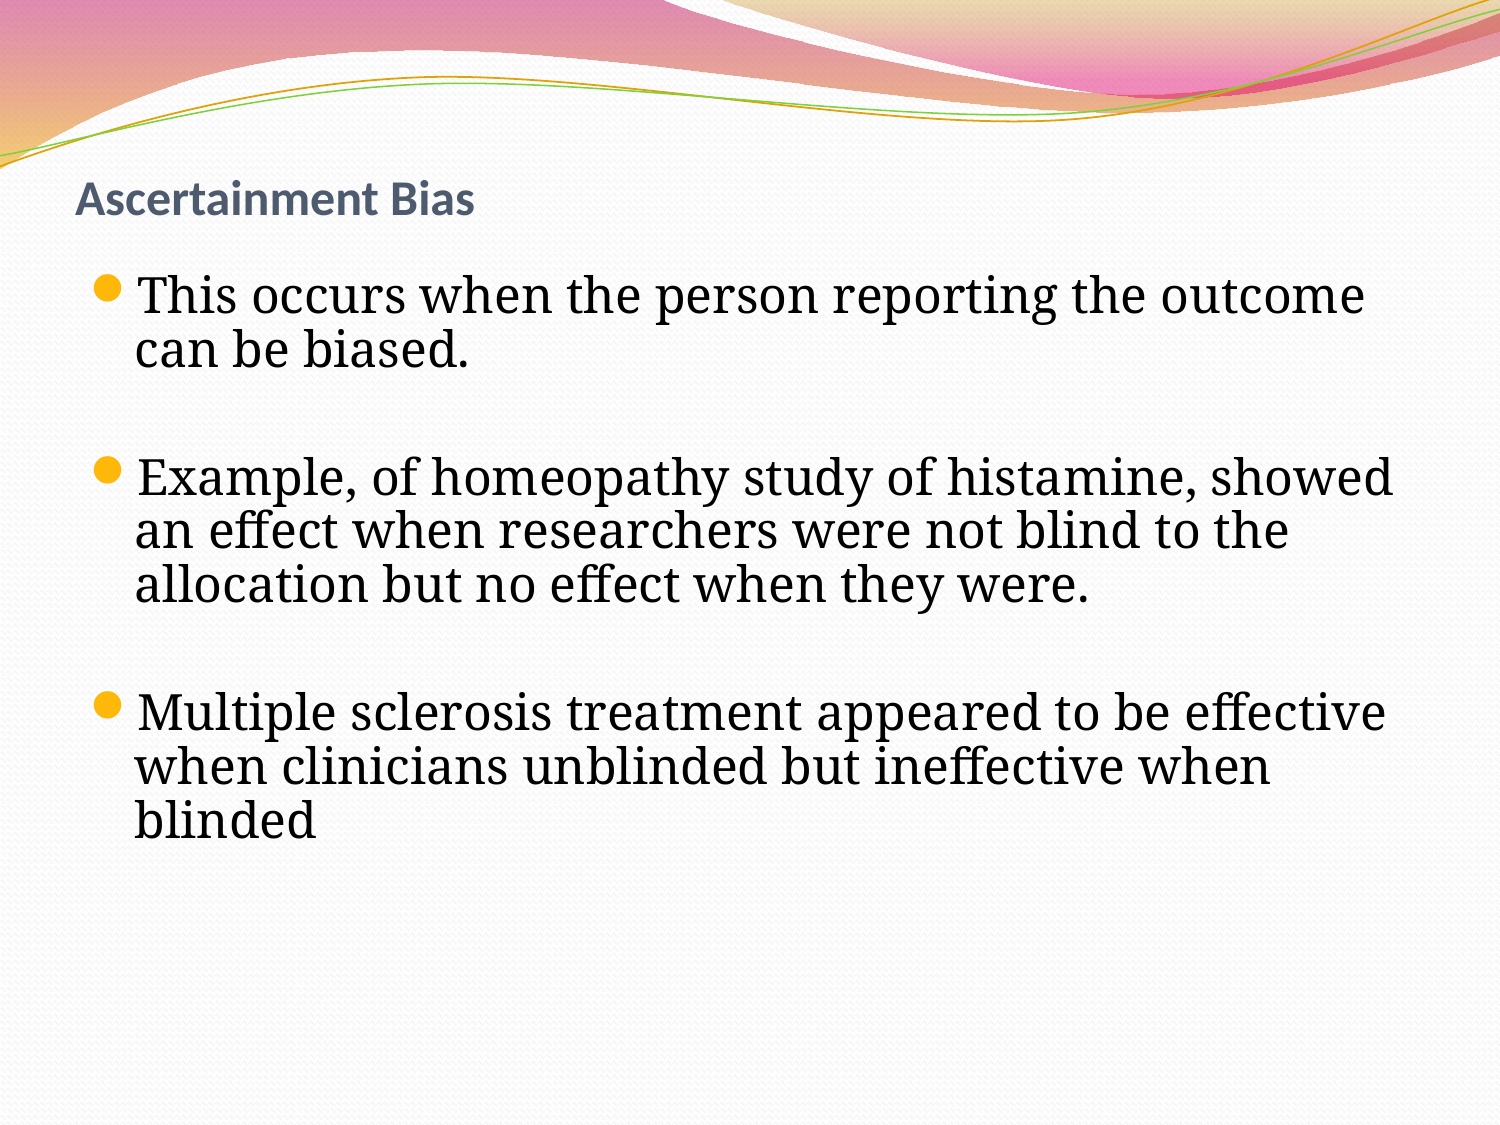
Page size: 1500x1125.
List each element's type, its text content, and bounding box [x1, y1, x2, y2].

list This occurs when the person reporting the outcome can be biased. Example, of homeopathy study of histamine, showed an effect when researchers were not blind to the allocation but no effect when they were. Multiple sclerosis treatment appeared to be effective when clinicians unblinded but ineffective when blinded [75, 262, 1425, 1038]
title Ascertainment Bias [75, 115, 1425, 225]
